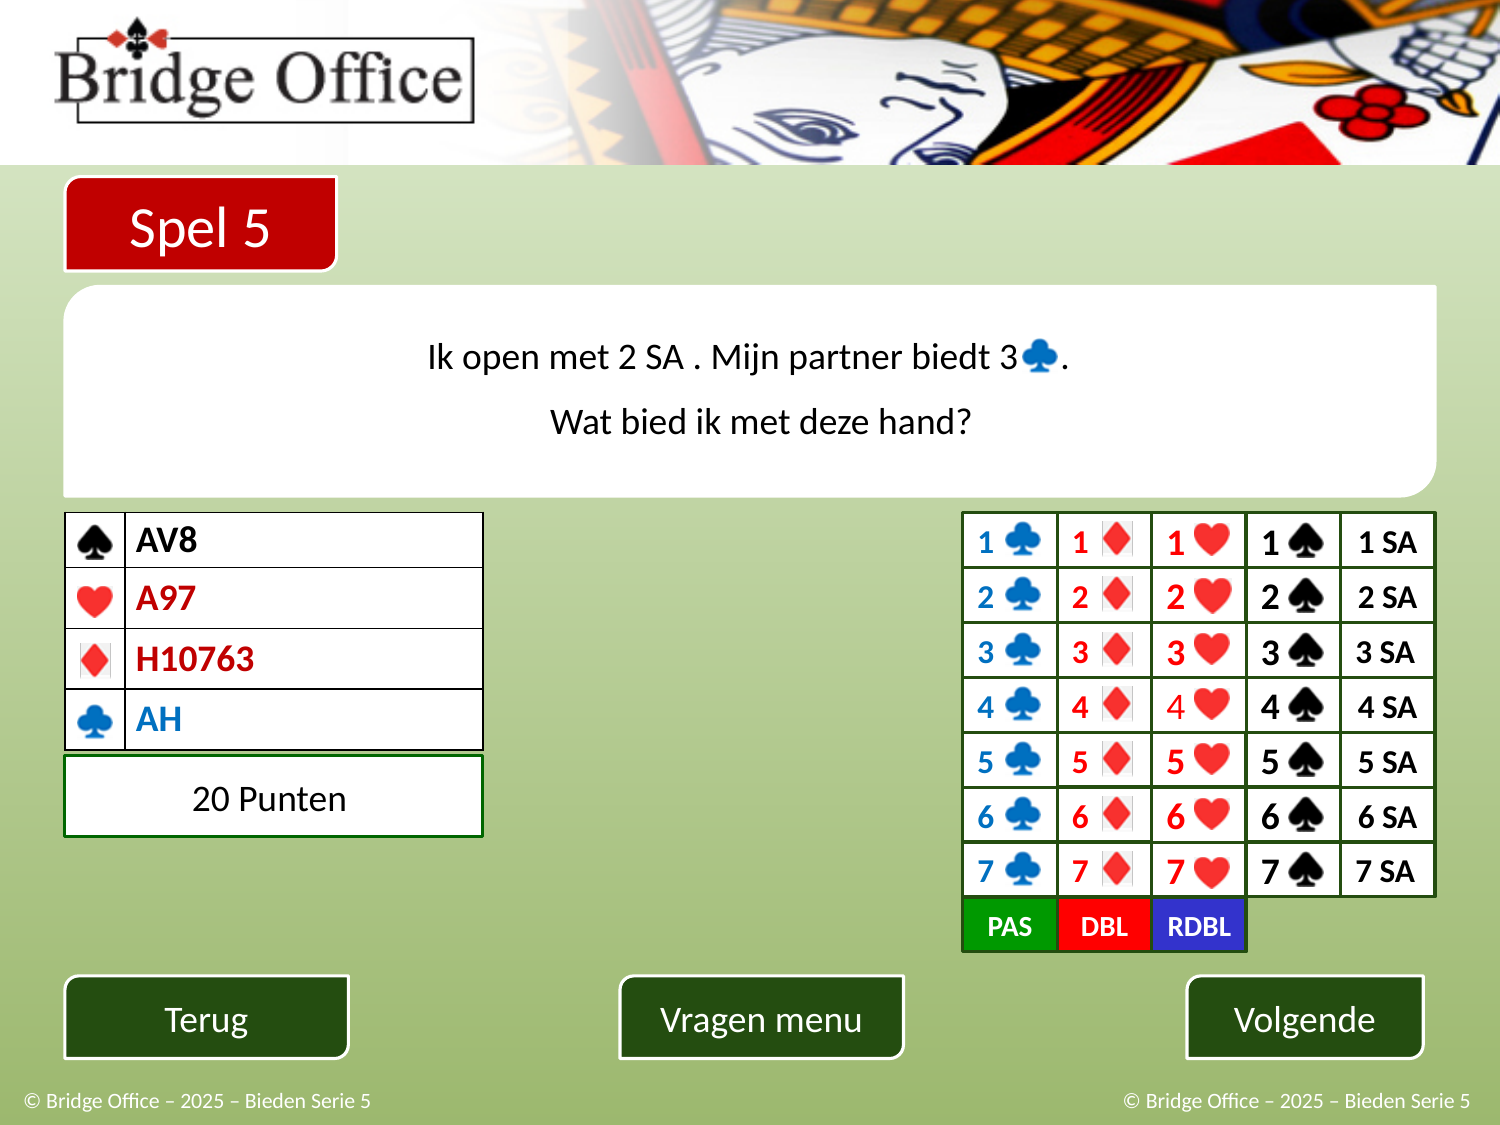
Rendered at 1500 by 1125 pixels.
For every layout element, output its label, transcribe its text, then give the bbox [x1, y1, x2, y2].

picture [1004, 576, 1041, 613]
text_box 3 SA [1339, 621, 1437, 676]
text_box 2 [1153, 569, 1245, 621]
picture [77, 524, 114, 561]
picture [1004, 851, 1041, 887]
picture [1099, 741, 1135, 778]
text_box 5 [1153, 734, 1248, 786]
text_box 6 [961, 786, 1056, 841]
picture [1193, 523, 1230, 556]
table_cell H10763 [126, 629, 482, 688]
table_cell [66, 690, 124, 749]
text_box 2 SA [1339, 569, 1437, 621]
text_box 6 [1245, 786, 1339, 841]
text_box 5 [1248, 734, 1339, 786]
picture [1288, 686, 1324, 723]
text_box 5 [1059, 734, 1153, 786]
text_box PAS [961, 896, 1059, 953]
picture [1099, 521, 1135, 558]
text_box Terug [63, 974, 350, 1061]
picture [1288, 851, 1324, 887]
picture [1099, 686, 1135, 723]
text_box 6 SA [1339, 786, 1437, 844]
picture [1193, 743, 1230, 776]
text_box [63, 284, 1437, 498]
text_box 3 [1245, 621, 1339, 676]
text_box 1 [961, 511, 1059, 569]
picture [1194, 633, 1230, 666]
table_cell AH [126, 690, 482, 749]
picture [1193, 578, 1232, 614]
picture [1004, 686, 1041, 723]
text_box 4 SA [1339, 676, 1437, 734]
text_box Wat bied ik met deze hand? [528, 389, 995, 450]
text_box 20 Punten [63, 754, 484, 838]
text_box 7 [1056, 841, 1150, 898]
picture [1288, 521, 1325, 558]
picture [1099, 631, 1135, 668]
text_box Ik open met 2 SA . Mijn partner biedt 3 . [394, 324, 1104, 385]
picture [1099, 796, 1135, 833]
text_box 6 [1056, 786, 1150, 841]
text_box 4 [1245, 676, 1339, 734]
picture [1193, 798, 1230, 830]
text_box 3 [1150, 621, 1245, 676]
text_box © Bridge Office – 2025 – Bieden Serie 5 [8, 1079, 393, 1121]
table_cell A97 [126, 568, 482, 628]
text_box © Bridge Office – 2025 – Bieden Serie 5 [1107, 1079, 1500, 1121]
text_box 4 [1150, 676, 1245, 734]
text_box Vragen menu [618, 974, 906, 1061]
picture [1288, 741, 1324, 778]
text_box 7 SA [1339, 844, 1437, 898]
picture [0, 0, 1500, 166]
text_box 2 [1056, 569, 1153, 621]
text_box DBL [1059, 898, 1153, 953]
text_box 7 [961, 841, 1056, 896]
picture [1004, 631, 1041, 668]
text_box Volgende [1185, 974, 1425, 1061]
picture [1193, 857, 1230, 890]
picture [1288, 631, 1324, 668]
picture [1004, 796, 1041, 833]
picture [77, 703, 114, 740]
text_box Spel 5 [63, 179, 339, 273]
picture [1004, 741, 1041, 778]
picture [1099, 851, 1135, 887]
table_cell [66, 629, 124, 688]
text_box RDBL [1153, 898, 1248, 953]
text_box 4 [961, 676, 1059, 734]
table_header [66, 513, 124, 567]
text_box 3 [961, 621, 1056, 676]
text_box 2 [1245, 569, 1339, 621]
picture [1022, 338, 1059, 374]
picture [1099, 576, 1135, 613]
picture [77, 643, 114, 679]
text_box 1 [1245, 511, 1342, 569]
text_box 7 [1245, 841, 1339, 898]
text_box 1 SA [1342, 511, 1437, 569]
table_cell [66, 568, 124, 628]
text_box 2 [961, 569, 1056, 621]
text_box 3 [1056, 621, 1150, 676]
text_box 1 [1059, 511, 1153, 569]
picture [1288, 576, 1324, 613]
picture [1193, 688, 1230, 721]
picture [77, 585, 114, 618]
text_box 6 [1150, 786, 1245, 841]
picture [1288, 796, 1324, 832]
text_box 5 SA [1339, 734, 1437, 786]
picture [1004, 521, 1041, 558]
text_box 1 [1153, 511, 1245, 569]
text_box 5 [961, 734, 1059, 786]
table_header AV8 [126, 513, 482, 567]
text_box 7 [1150, 841, 1245, 898]
text_box 4 [1059, 676, 1150, 734]
